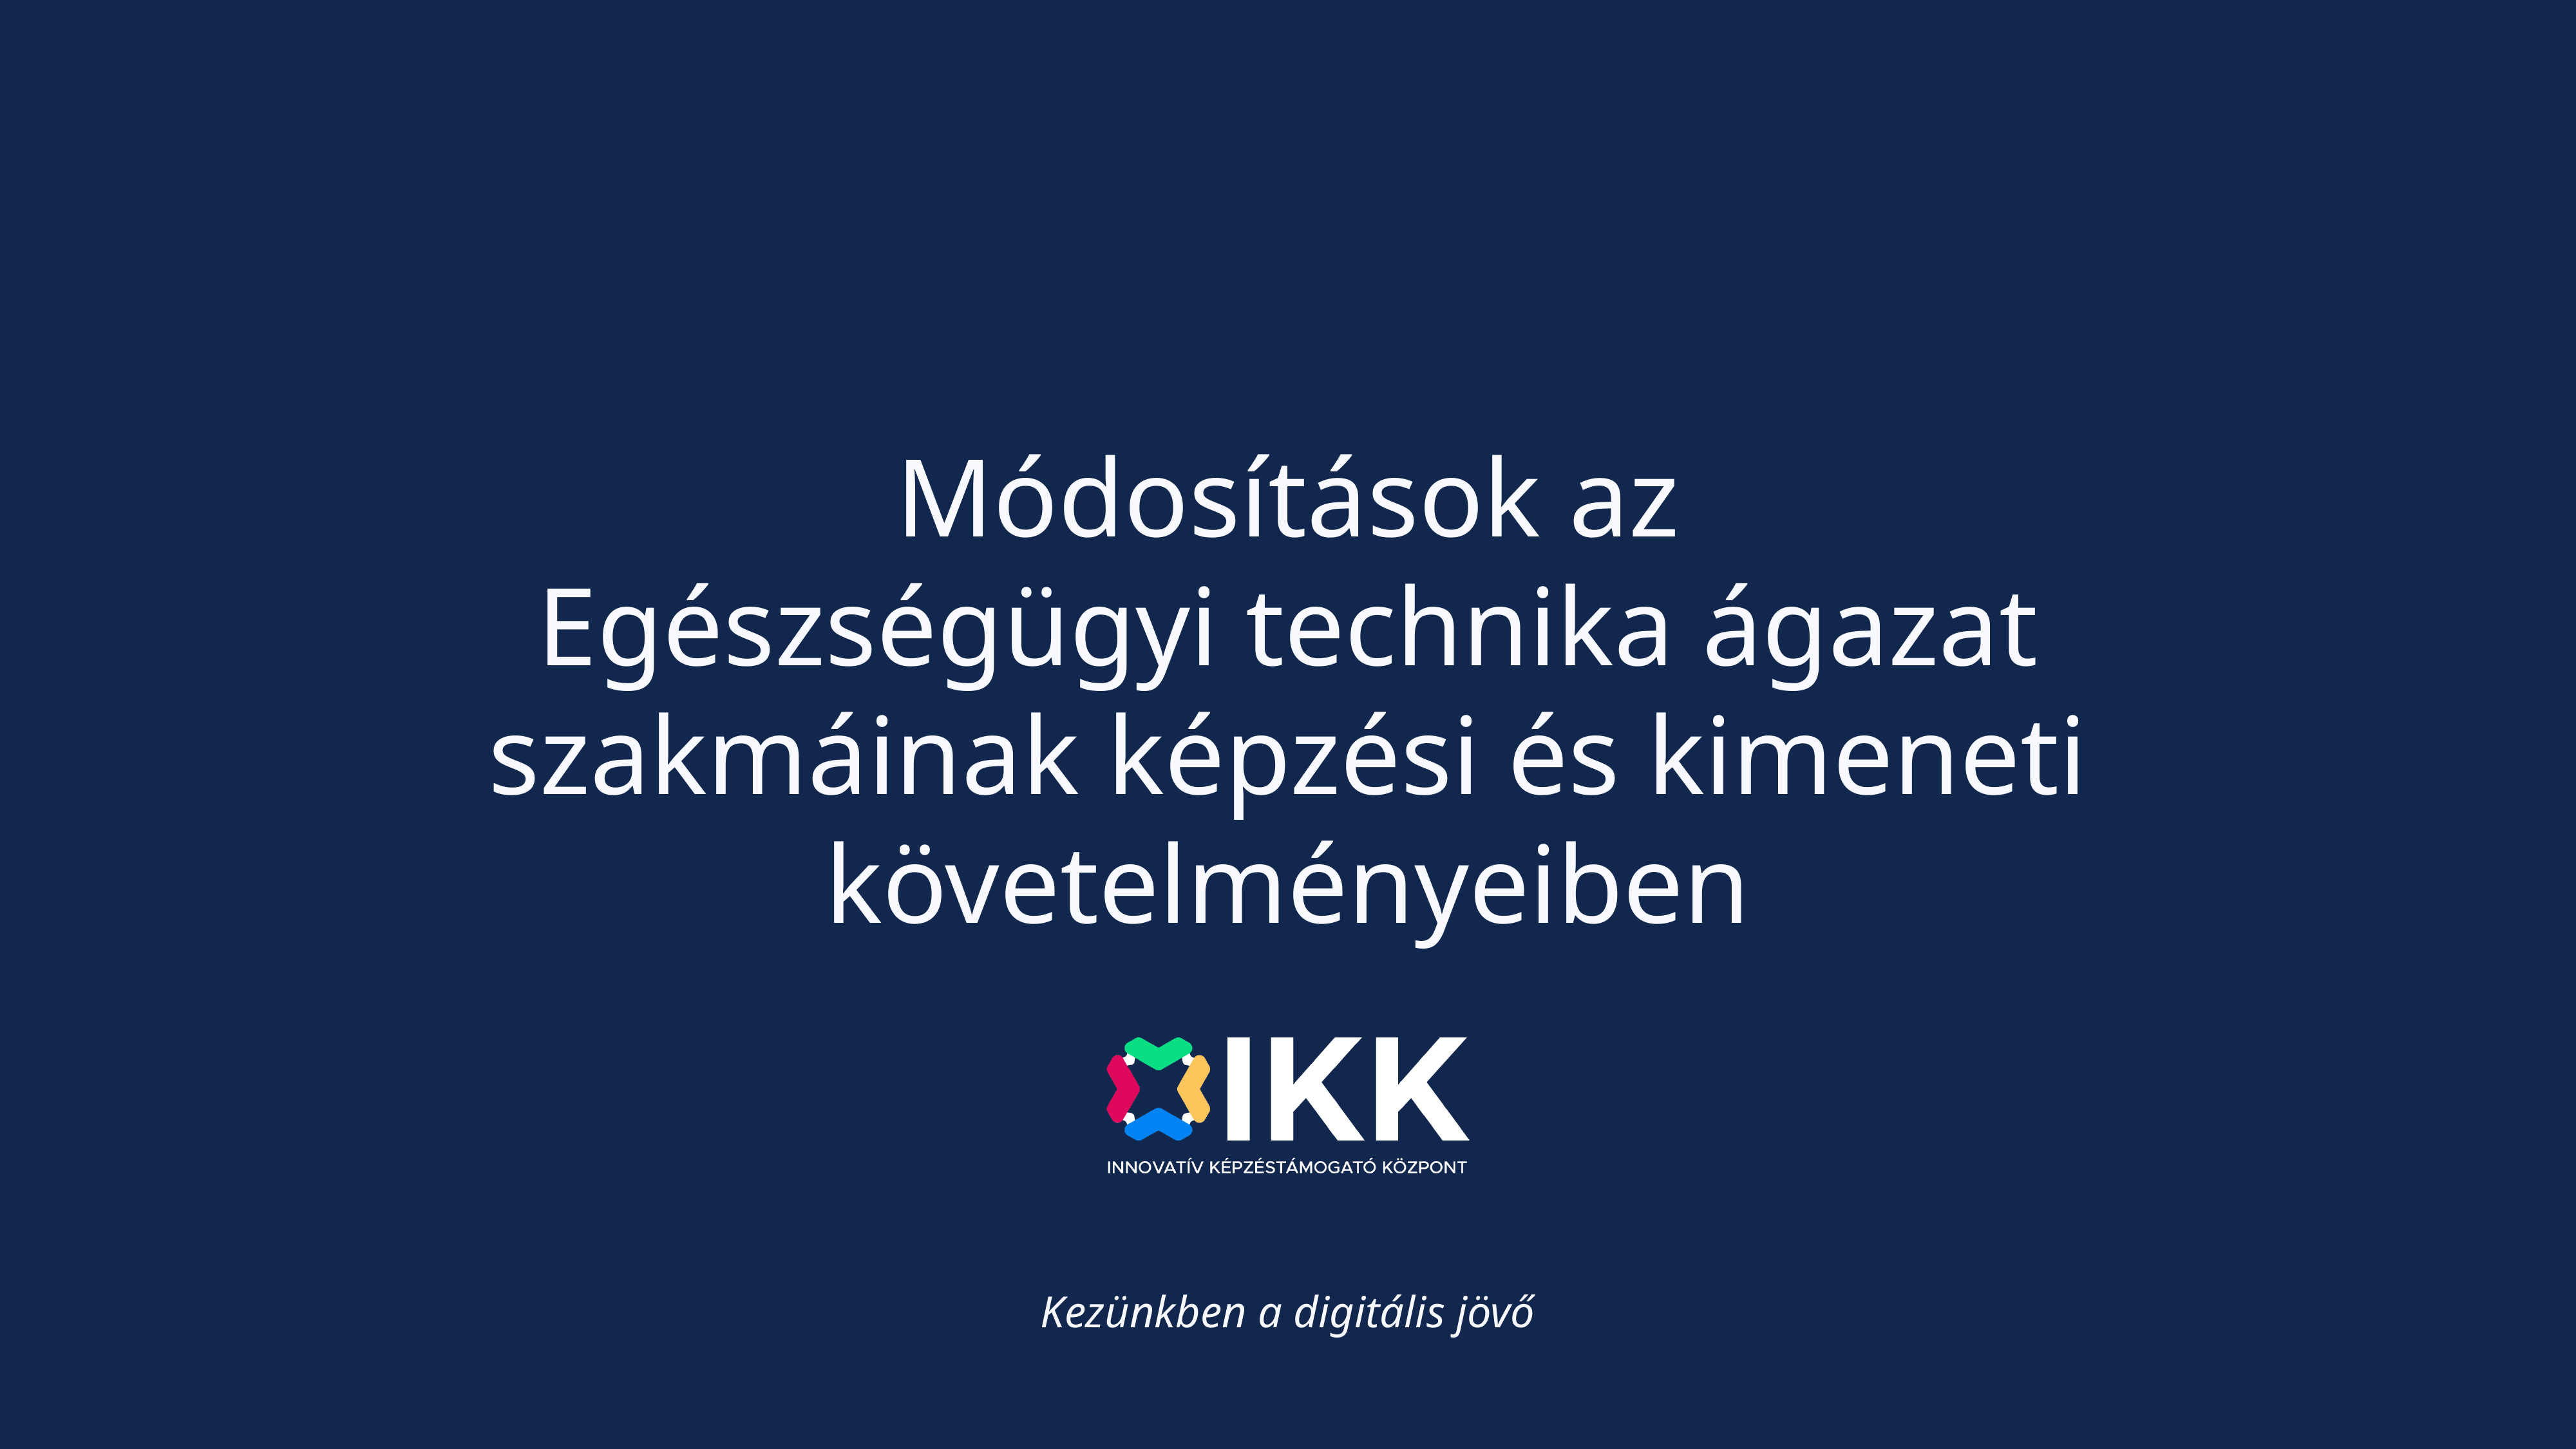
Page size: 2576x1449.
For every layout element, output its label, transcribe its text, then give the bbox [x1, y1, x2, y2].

list Módosítások az Egészségügyi technika ágazat szakmáinak képzési és kimeneti követelményeiben [240, 430, 2336, 560]
text_box Kezünkben a digitális jövő [998, 1258, 1578, 1316]
picture [1106, 1037, 1470, 1173]
